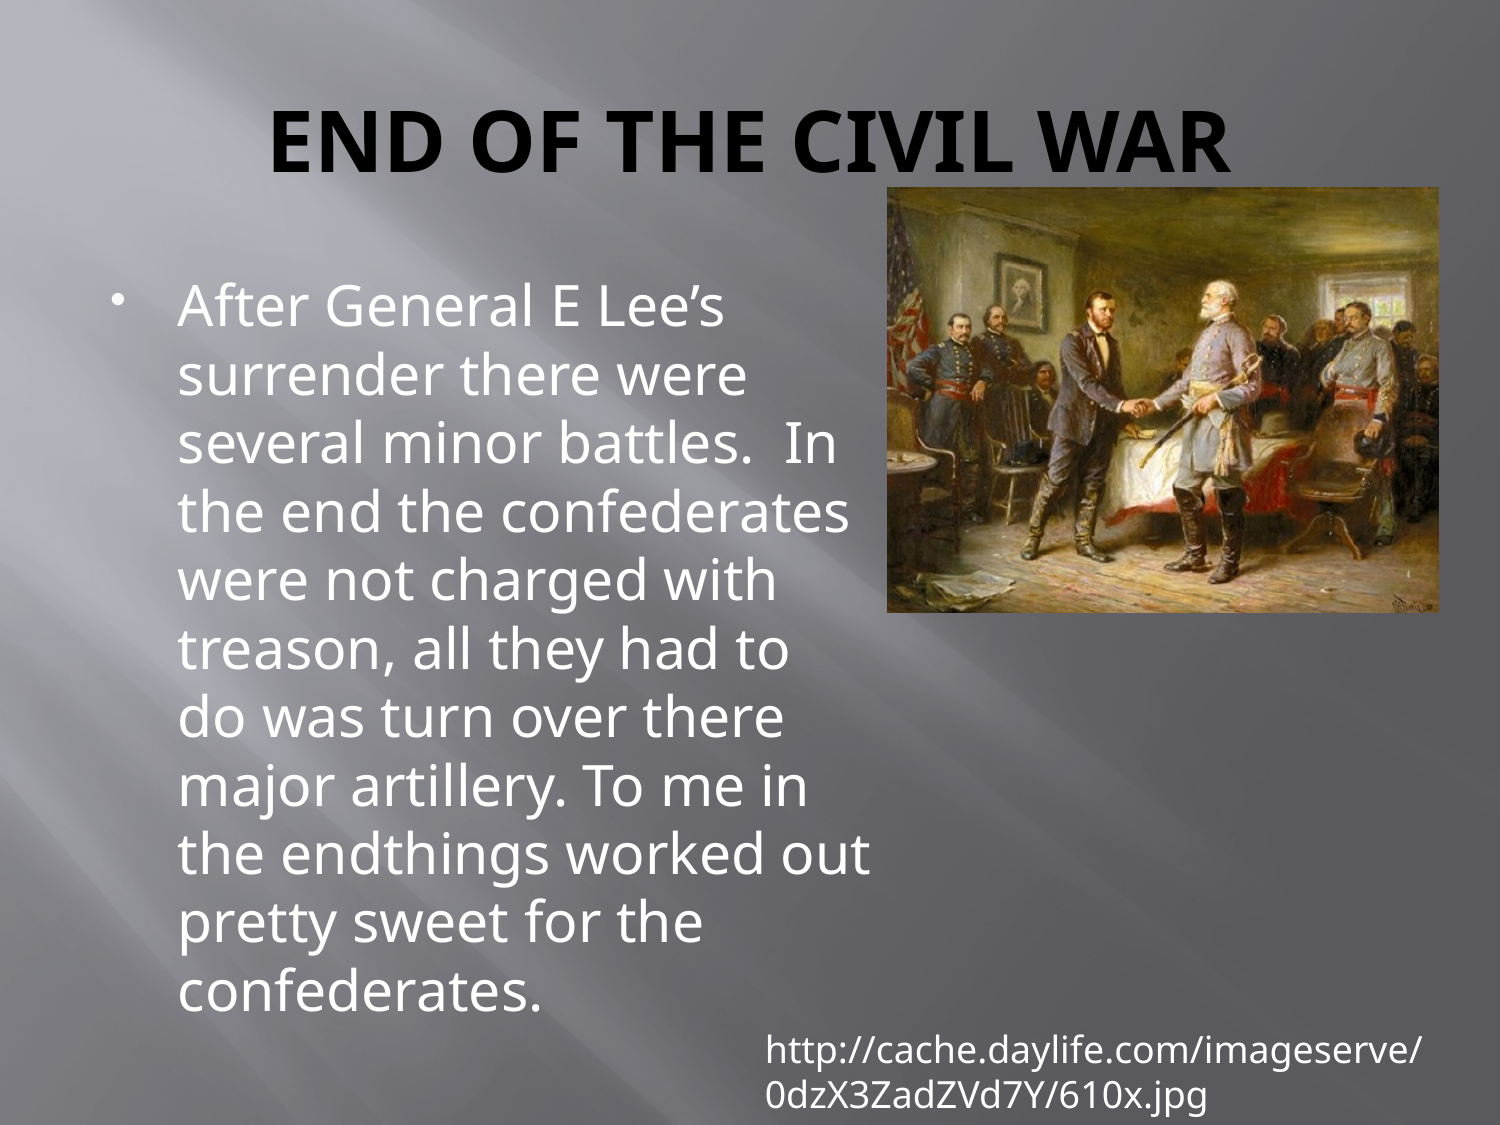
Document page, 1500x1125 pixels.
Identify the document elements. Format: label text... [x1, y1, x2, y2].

title END OF THE CIVIL WAR [75, 45, 1425, 233]
picture [887, 187, 1440, 613]
list After General E Lee’s surrender there were several minor battles. In the end the confederates were not charged with treason, all they had to do was turn over there major artillery. To me in the endthings worked out pretty sweet for the confederates. [75, 262, 888, 1035]
text_box http://cache.daylife.com/imageserve/0dzX3ZadZVd7Y/610x.jpg [749, 1018, 1500, 1124]
